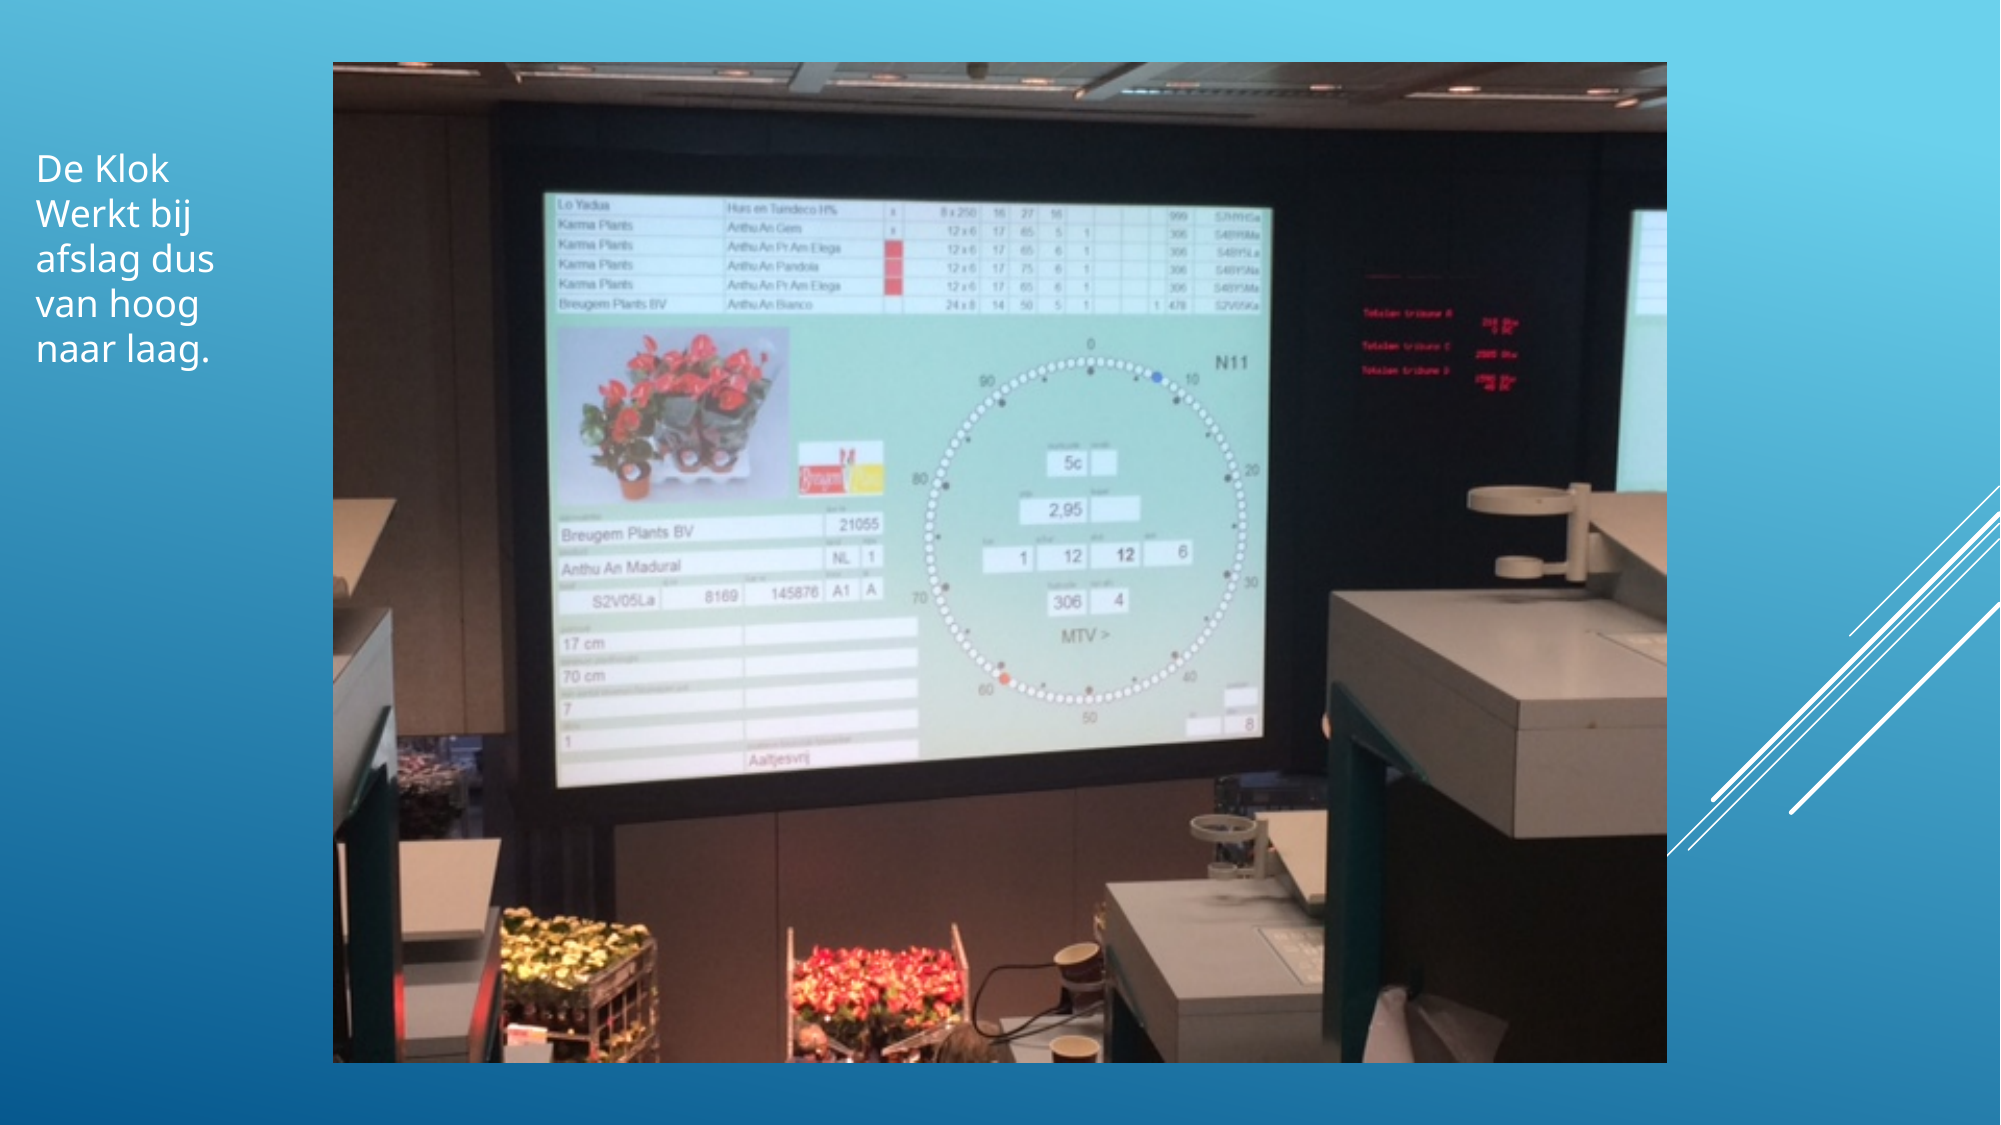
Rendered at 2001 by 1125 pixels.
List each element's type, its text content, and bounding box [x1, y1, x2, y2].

picture [332, 62, 1667, 1063]
text_box De Klok Werkt bij afslag dus van hoog naar laag. [20, 137, 288, 378]
